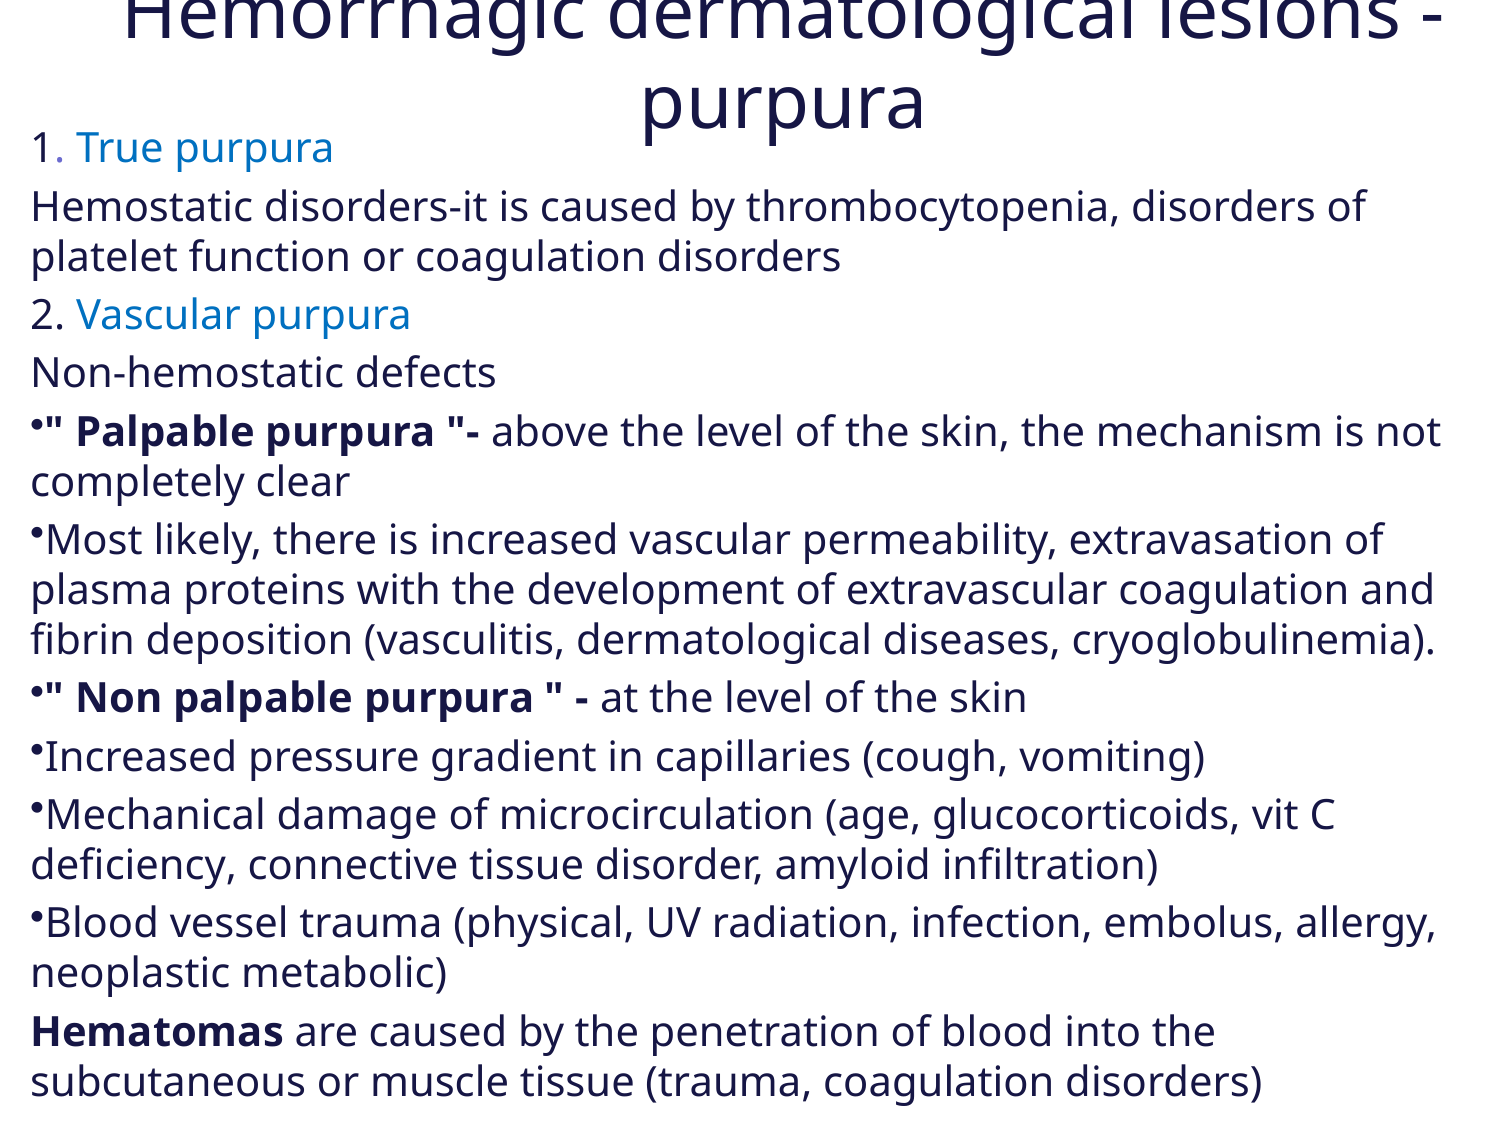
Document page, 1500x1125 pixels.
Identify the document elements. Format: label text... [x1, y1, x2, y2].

title Hemorrhagic dermatological lesions - purpura [70, 0, 1497, 113]
list 1. True purpura Hemostatic disorders-it is caused by thrombocytopenia, disorders of platelet function or coagulation disorders 2. Vascular purpura Non-hemostatic defects " Palpable purpura "- above the level of the skin, the mechanism is not completely clear Most likely, there is increased vascular permeability, extravasation of plasma proteins with the development of extravascular coagulation and fibrin deposition (vasculitis, dermatological diseases, cryoglobulinemia). " Non palpable purpura " - at the level of the skin Increased pressure gradient in capillaries (cough, vomiting) Mechanical damage of microcirculation (age, glucocorticoids, vit C deficiency, connective tissue disorder, amyloid infiltration) Blood vessel trauma (physical, UV radiation, infection, embolus, allergy, neoplastic metabolic) Hematomas are caused by the penetration of blood into the subcutaneous or muscle tissue (trauma, coagulation disorders) [0, 113, 1500, 1107]
